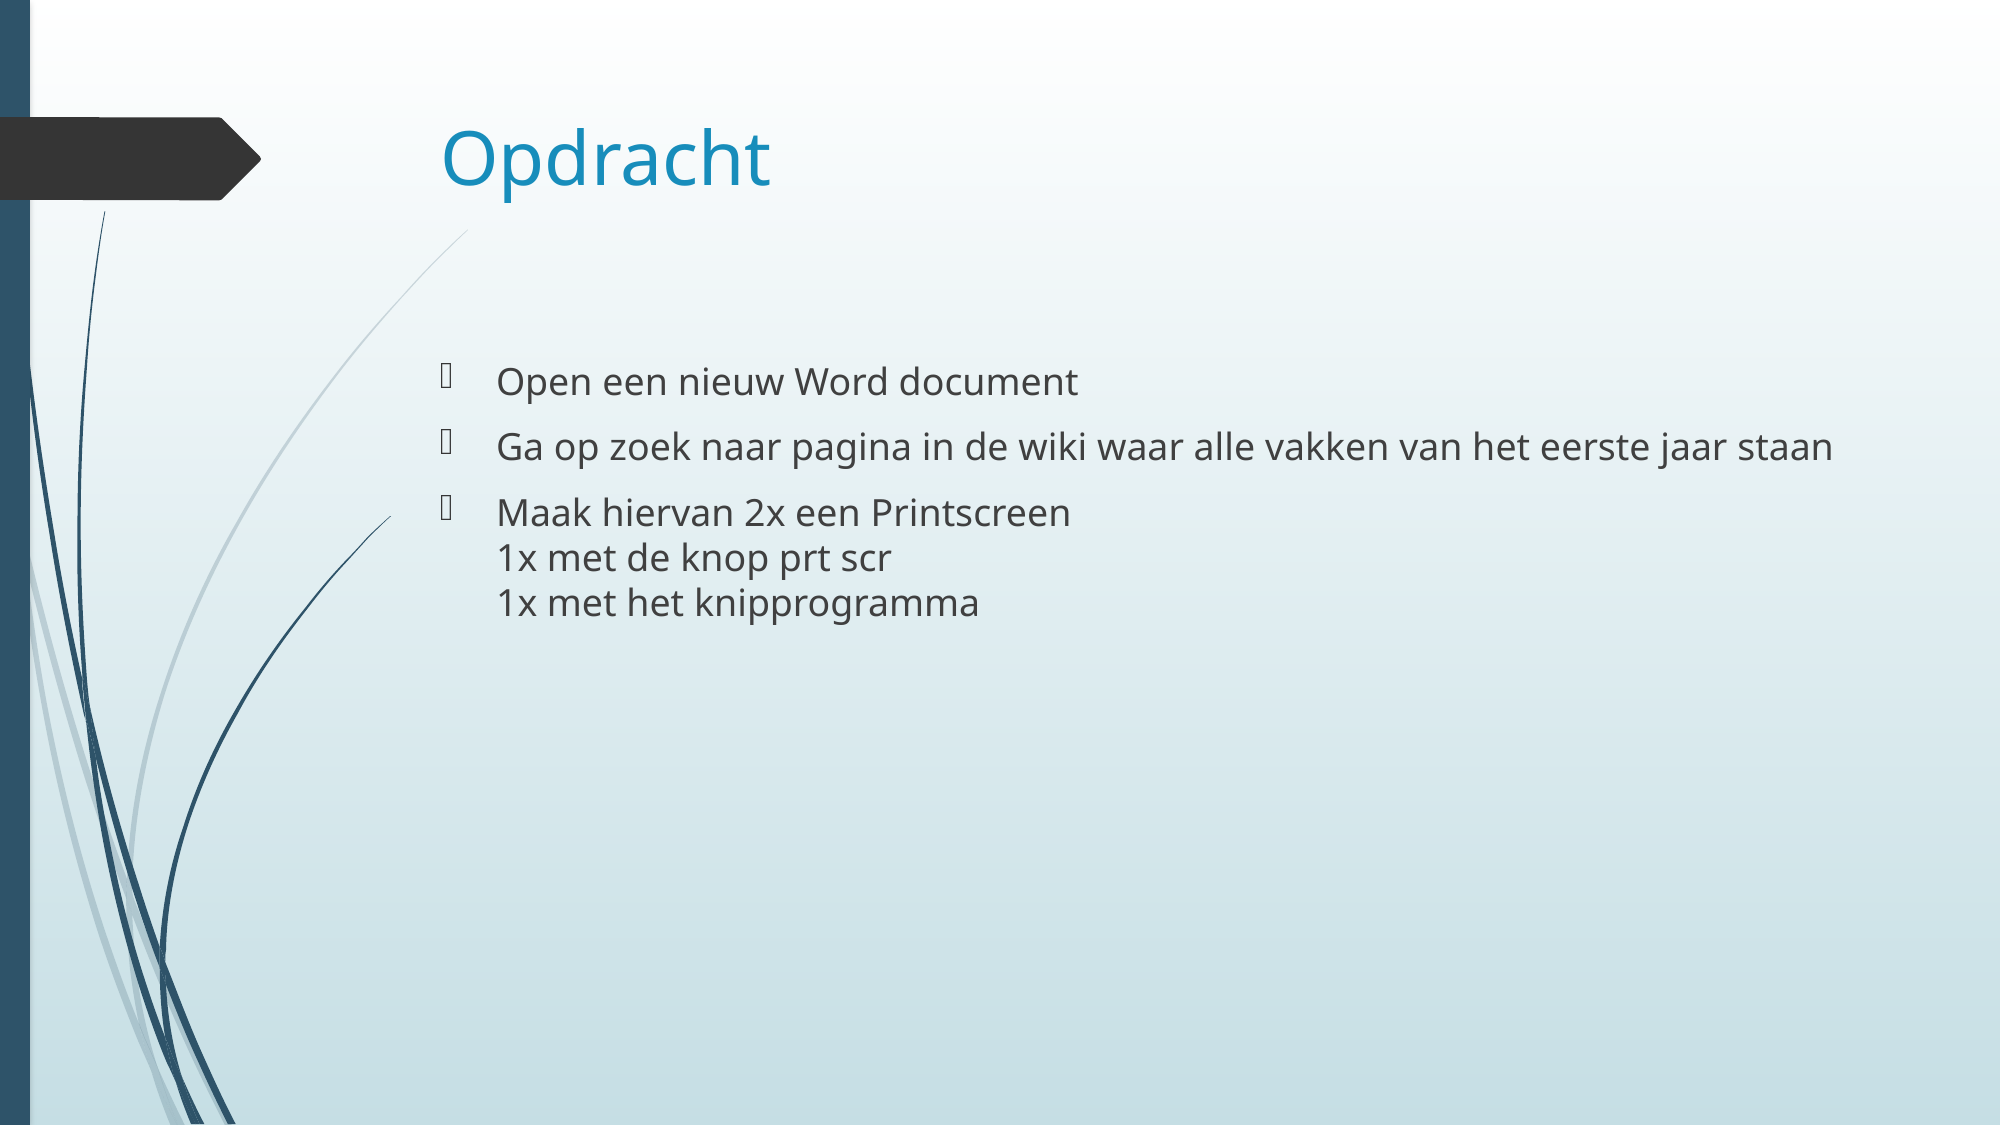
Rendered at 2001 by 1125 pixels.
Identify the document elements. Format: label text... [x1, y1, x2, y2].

title Opdracht [425, 102, 1888, 313]
list Open een nieuw Word document Ga op zoek naar pagina in de wiki waar alle vakken van het eerste jaar staan Maak hiervan 2x een Printscreen 1x met de knop prt scr 1x met het knipprogramma [424, 350, 1888, 970]
